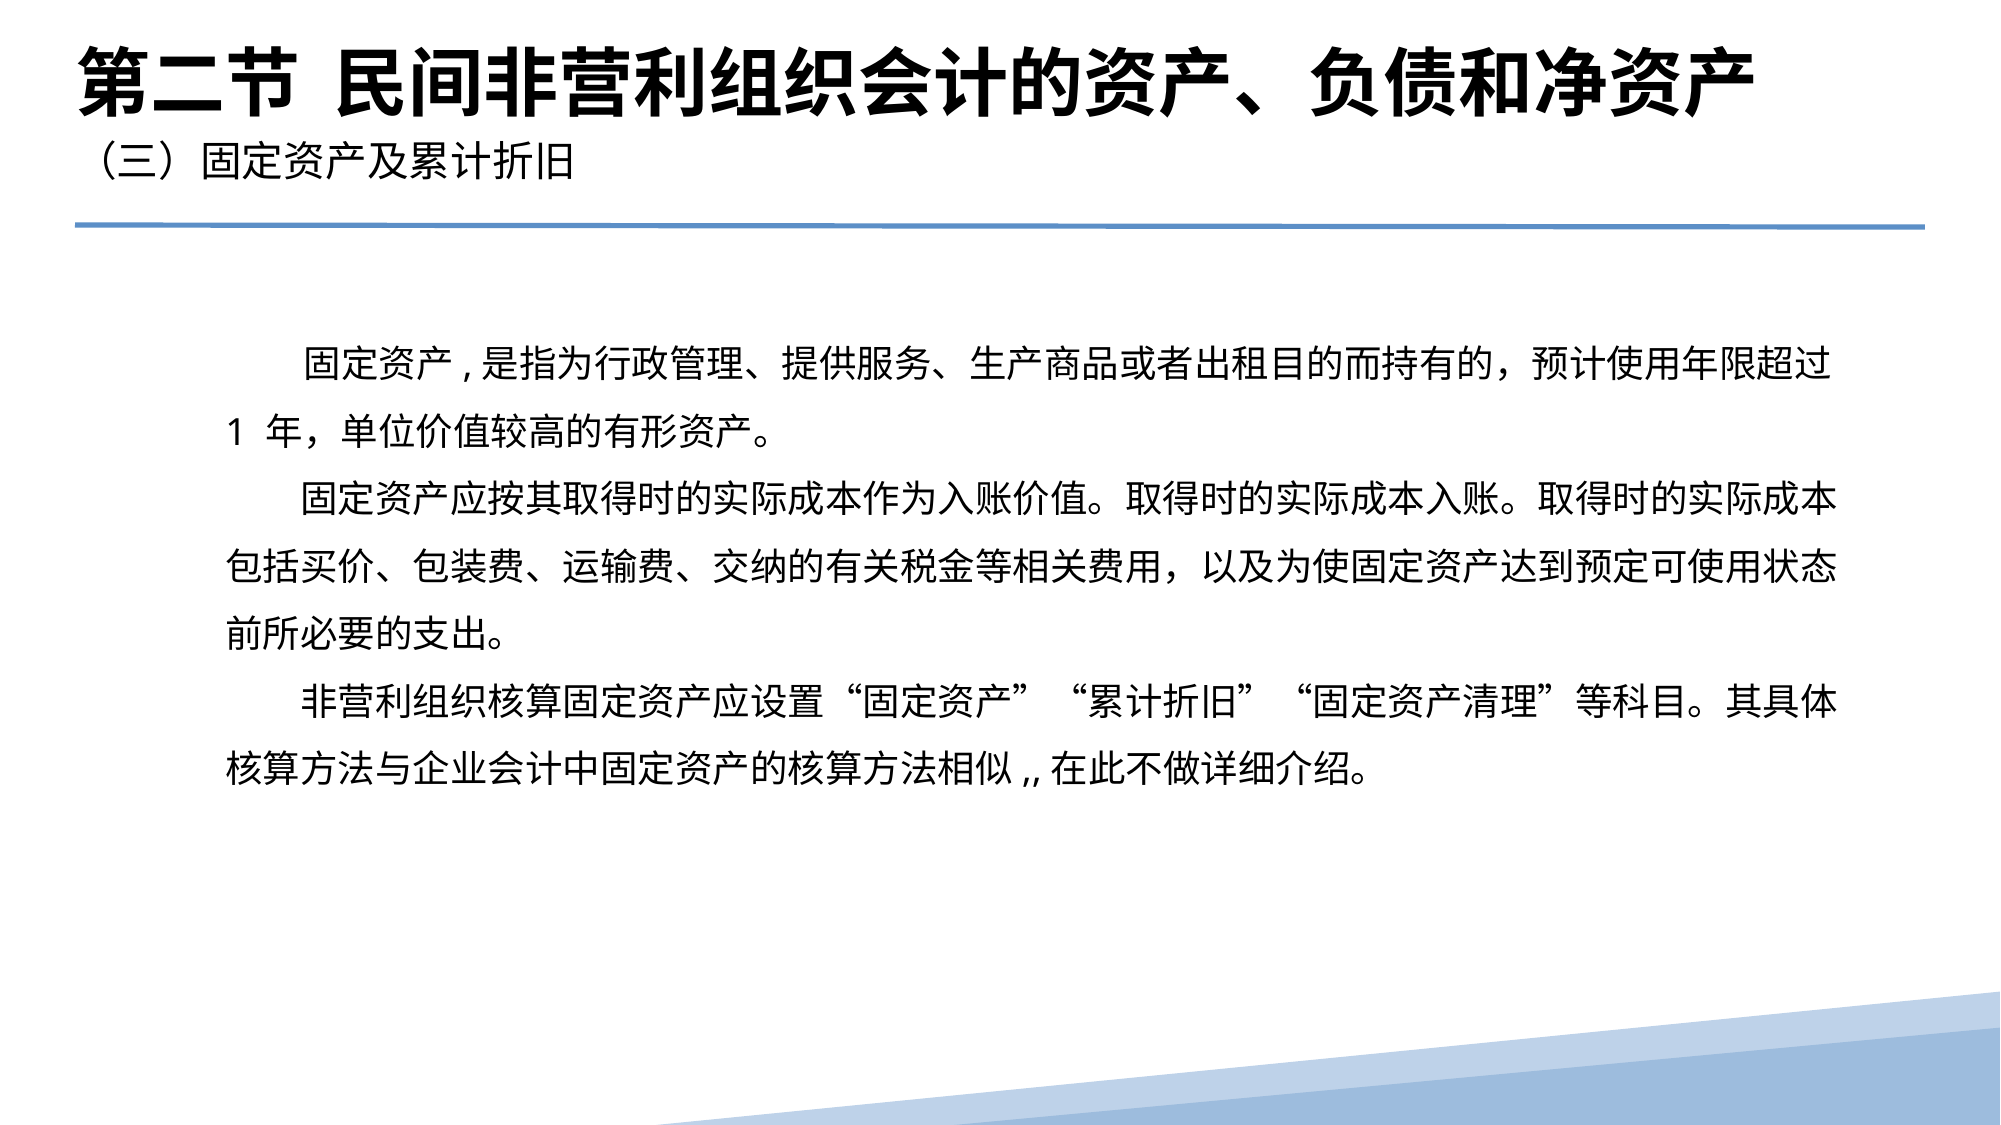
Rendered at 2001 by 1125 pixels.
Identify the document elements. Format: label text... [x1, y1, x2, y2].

text_box 固定资产,是指为行政管理、提供服务、生产商品或者出租目的而持有的，预计使用年限超过1 年，单位价值较高的有形资产。 固定资产应按其取得时的实际成本作为入账价值。取得时的实际成本入账。取得时的实际成本包括买价、包装费、运输费、交纳的有关税金等相关费用，以及为使固定资产达到预定可使用状态前所必要的支出。 非营利组织核算固定资产应设置“固定资产”“累计折旧”“固定资产清理”等科目。其具体核算方法与企业会计中固定资产的核算方法相似,,在此不做详细介绍。 [210, 310, 1854, 816]
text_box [74, 224, 1925, 228]
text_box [656, 991, 2000, 1125]
text_box （三）固定资产及累计折旧 [75, 124, 1925, 200]
text_box 第二节 民间非营利组织会计的资产、负债和净资产 [75, 24, 1925, 124]
